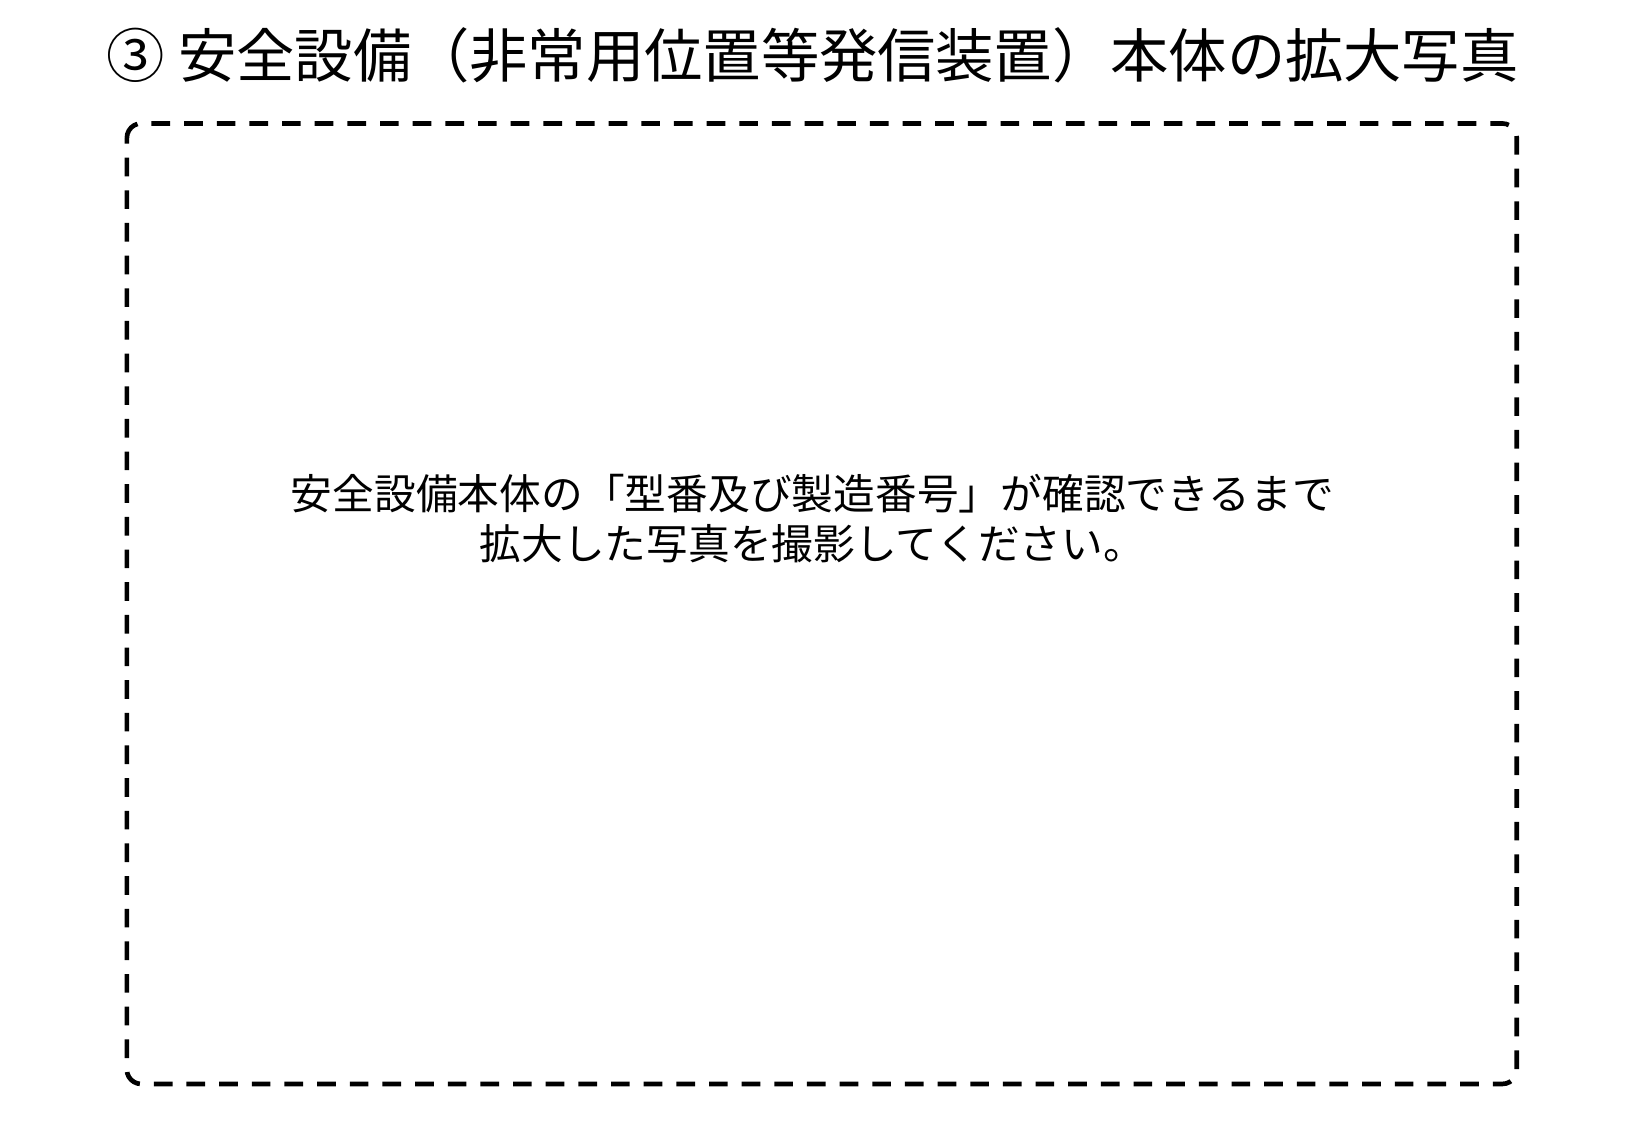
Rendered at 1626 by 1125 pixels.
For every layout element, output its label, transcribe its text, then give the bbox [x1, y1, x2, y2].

text_box [124, 121, 1519, 1087]
text_box ③安全設備（非常用位置等発信装置）本体の拡大写真 [43, 11, 1582, 97]
